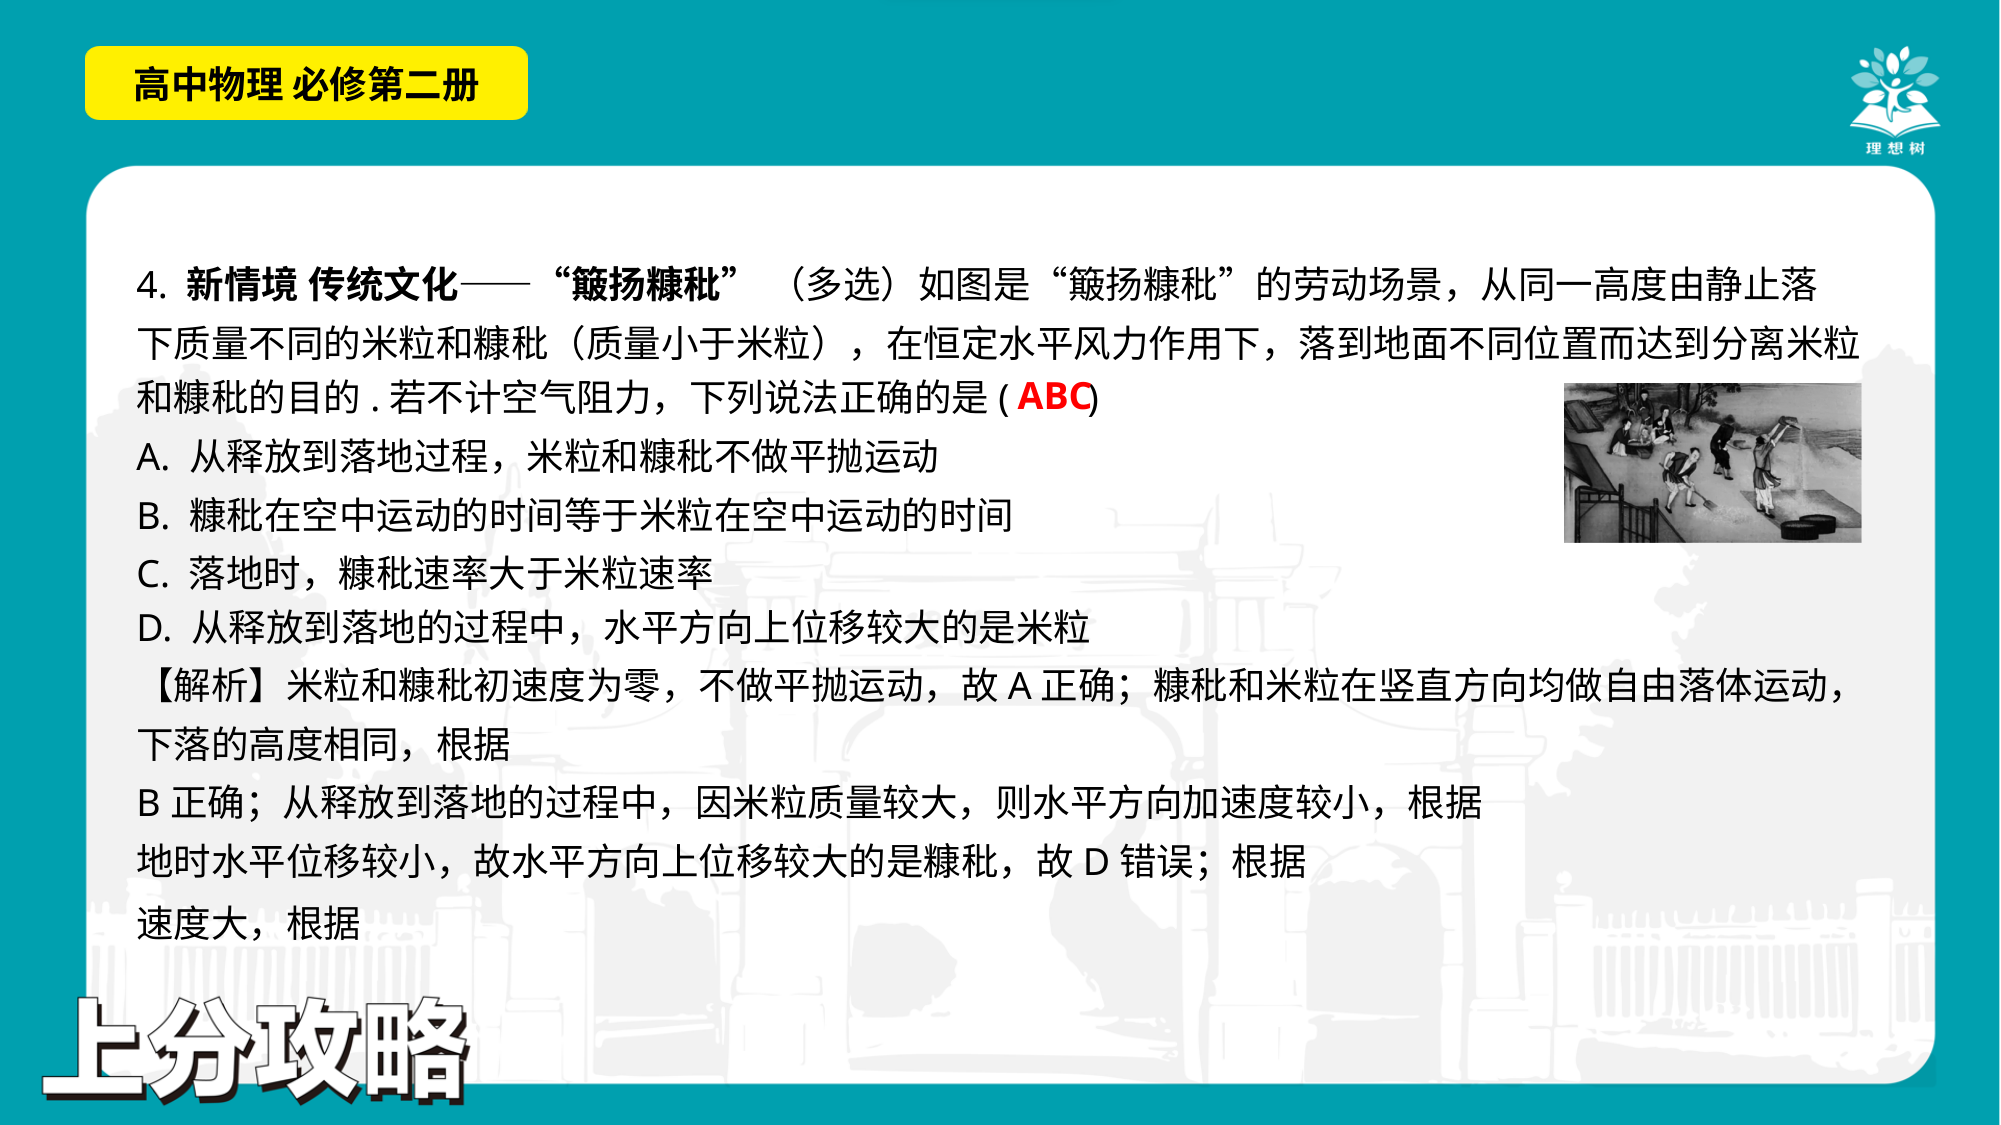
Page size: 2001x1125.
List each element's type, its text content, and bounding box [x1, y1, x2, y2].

text_box 4. 新情境 传统文化——“簸扬糠秕” （多选）如图是“簸扬糠秕”的劳动场景，从同一高度由静止落 下质量不同的米粒和糠秕（质量小于米粒），在恒定水平风力作用下，落到地面不同位置而达到分离米粒 和糠秕的目的.若不计空气阻力，下列说法正确的是( ) [136, 248, 1865, 415]
text_box A. 从释放到落地过程，米粒和糠秕不做平抛运动 B. 糠秕在空中运动的时间等于米粒在空中运动的时间 C. 落地时，糠秕速率大于米粒速率 D. 从释放到落地的过程中，水平方向上位移较大的是米粒 [136, 420, 1547, 645]
picture [0, 0, 2000, 1125]
text_box ABC [1000, 362, 1110, 413]
